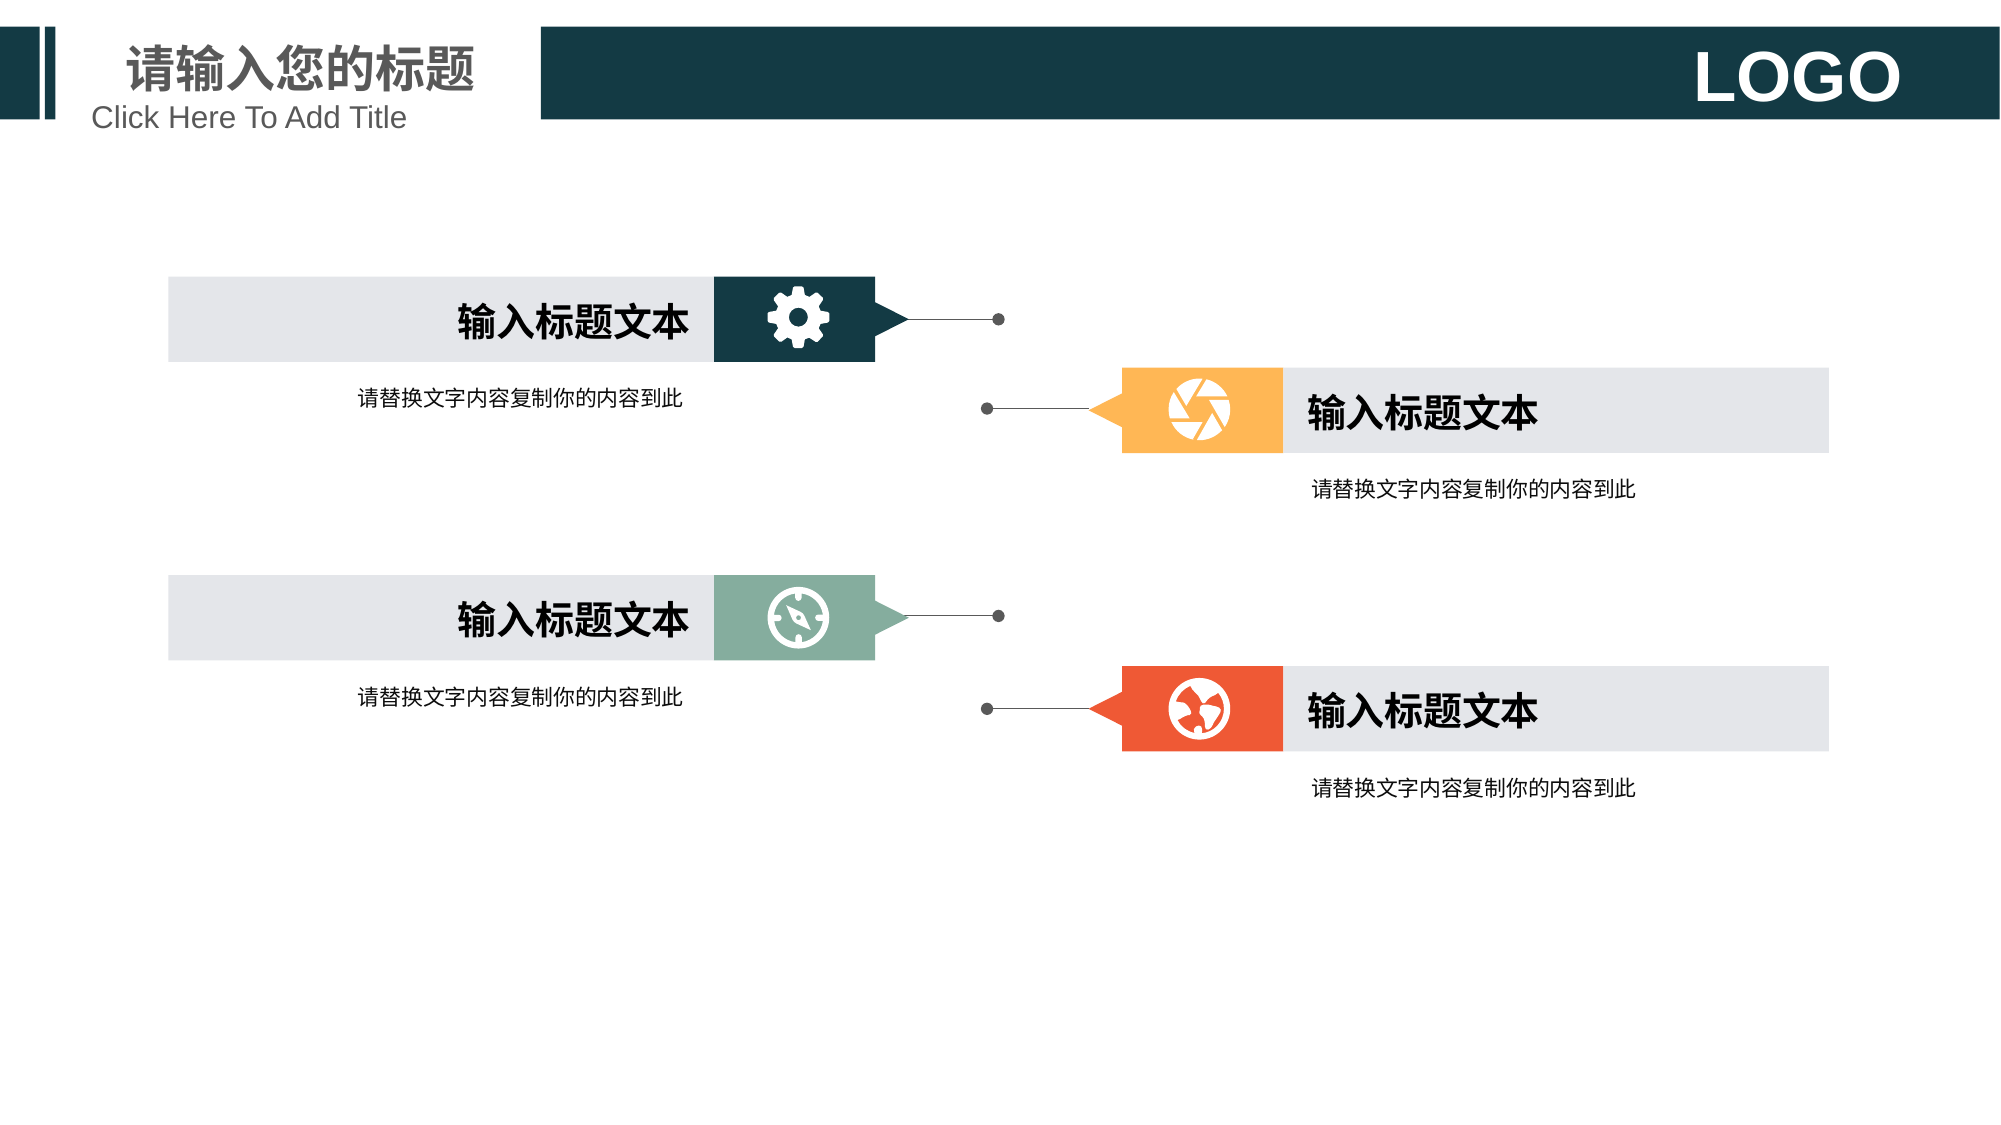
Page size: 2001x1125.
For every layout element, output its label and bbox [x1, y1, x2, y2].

text_box [987, 666, 1836, 849]
text_box [987, 367, 1836, 549]
text_box [164, 575, 999, 757]
text_box [164, 276, 999, 459]
